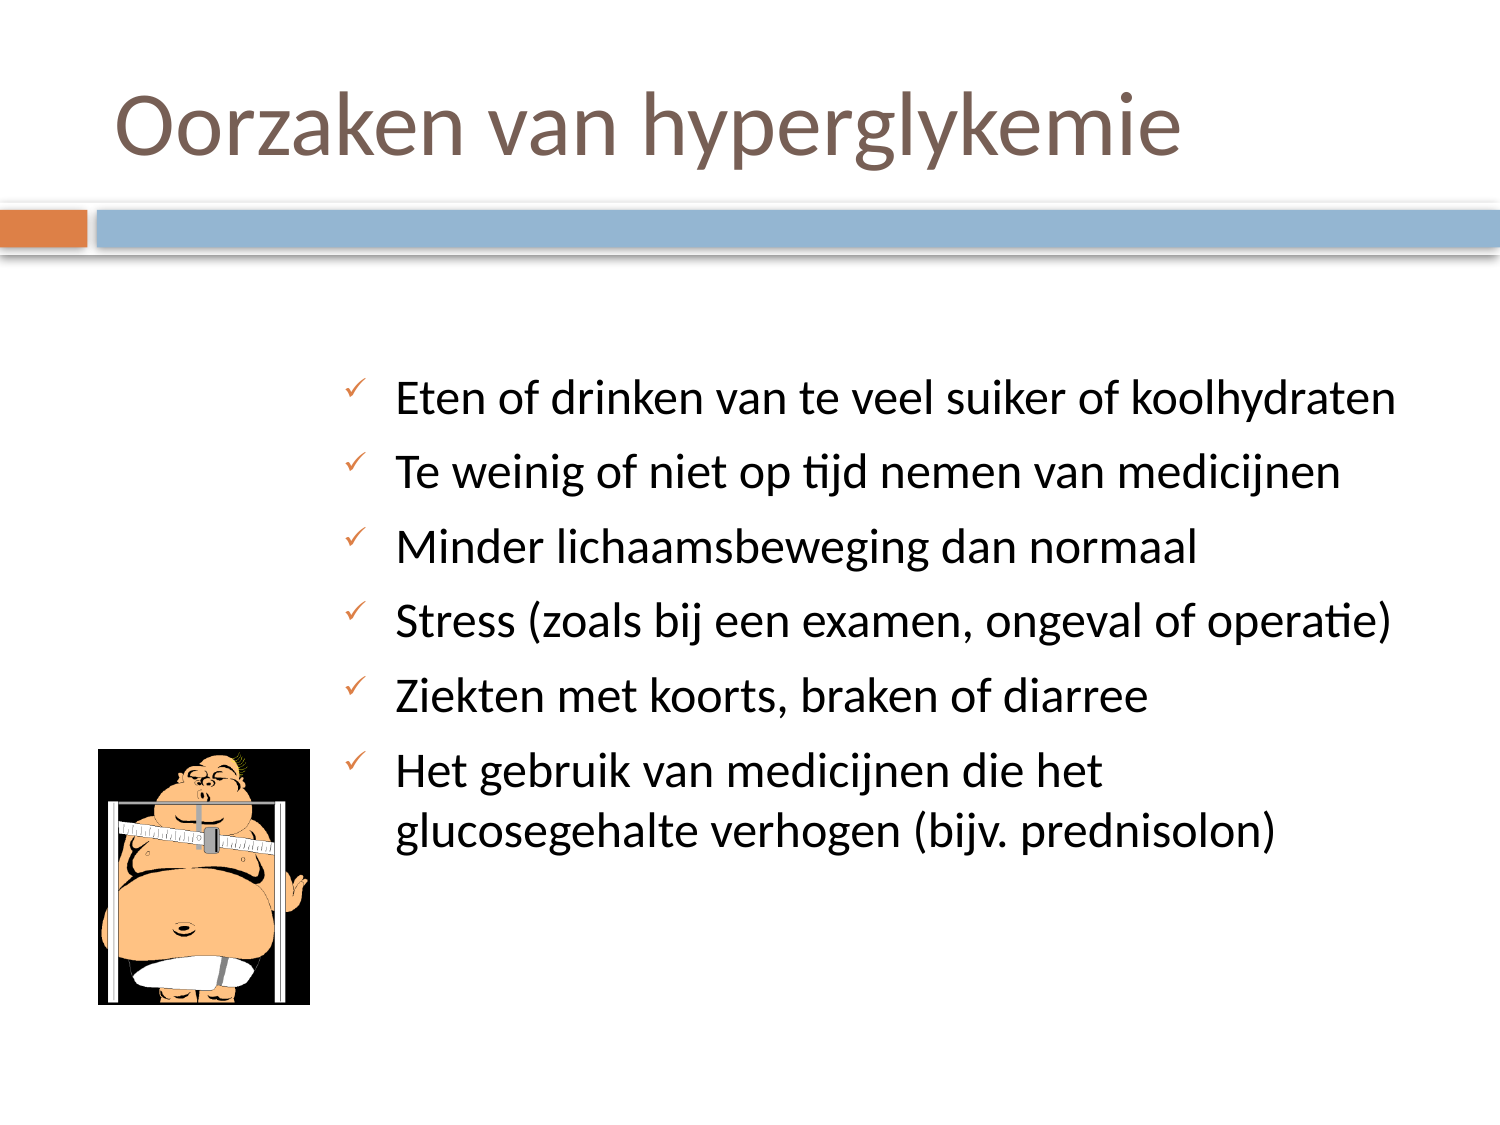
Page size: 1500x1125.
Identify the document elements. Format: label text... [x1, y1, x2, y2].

title Oorzaken van hyperglykemie [99, 37, 1438, 201]
list Eten of drinken van te veel suiker of koolhydraten Te weinig of niet op tijd nemen van medicijnen Minder lichaamsbeweging dan normaal Stress (zoals bij een examen, ongeval of operatie) Ziekten met koorts, braken of diarree Het gebruik van medicijnen die het glucosegehalte verhogen (bijv. prednisolon) [327, 269, 1430, 1055]
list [98, 749, 311, 1006]
